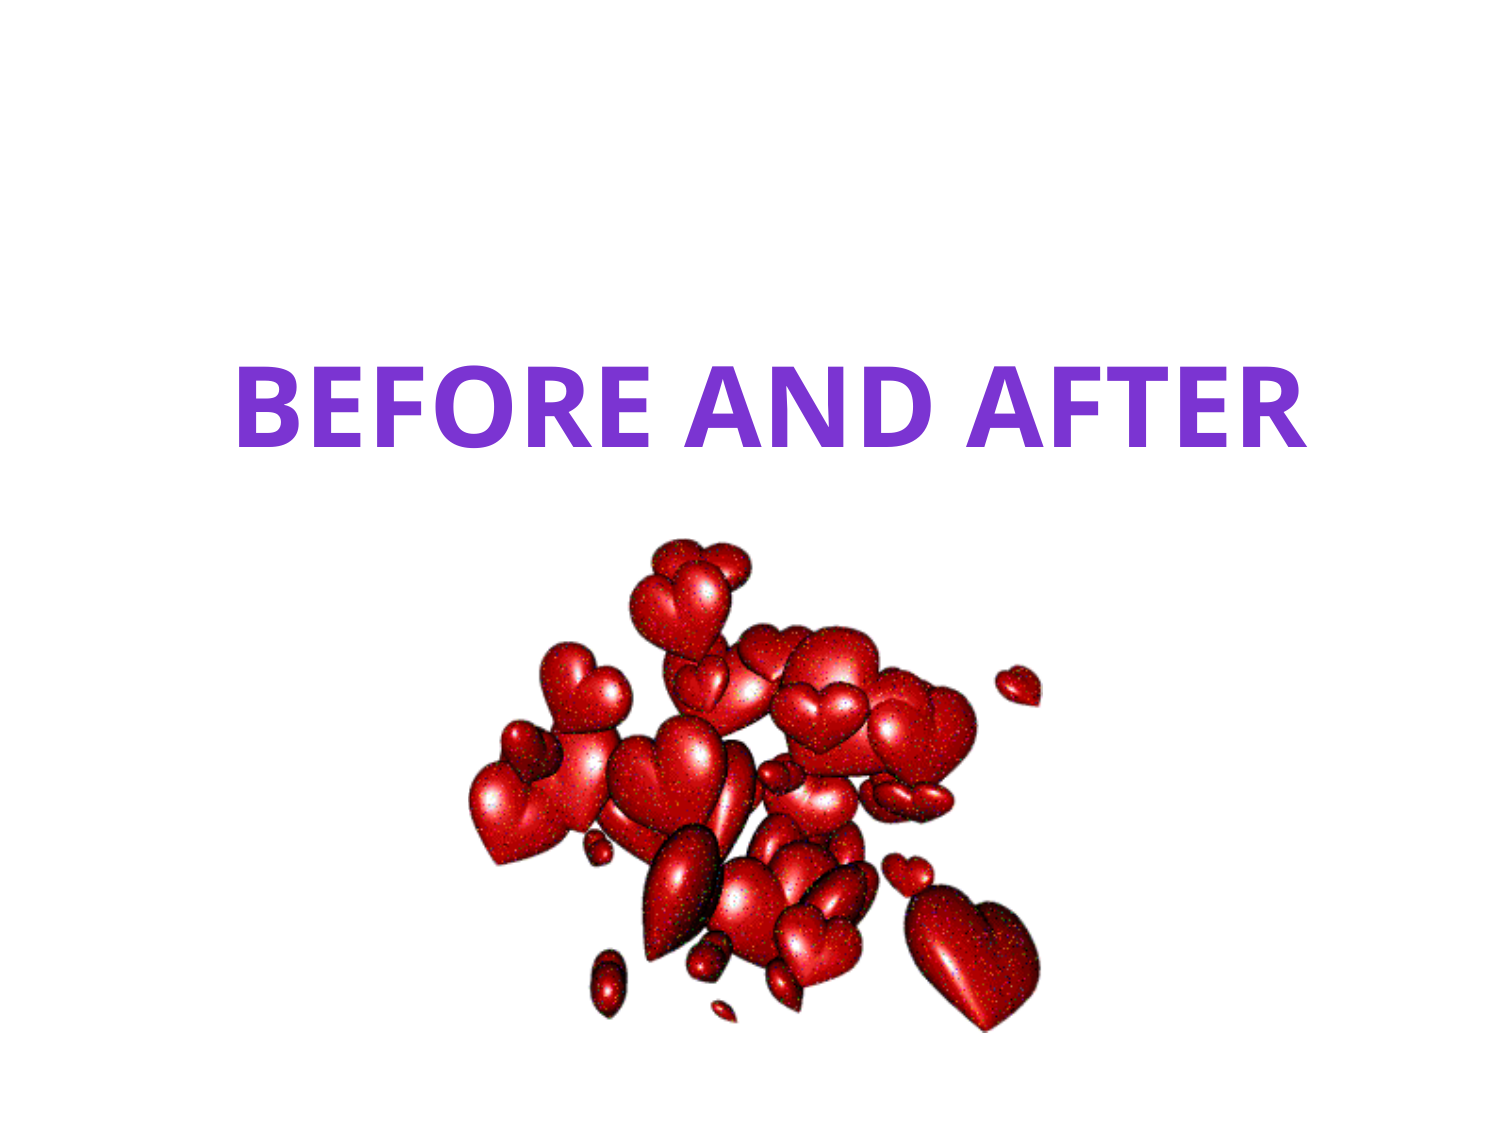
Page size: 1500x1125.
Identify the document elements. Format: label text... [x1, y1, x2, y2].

picture [468, 538, 1044, 1033]
text_box BEFORE AND AFTER [214, 328, 1324, 478]
